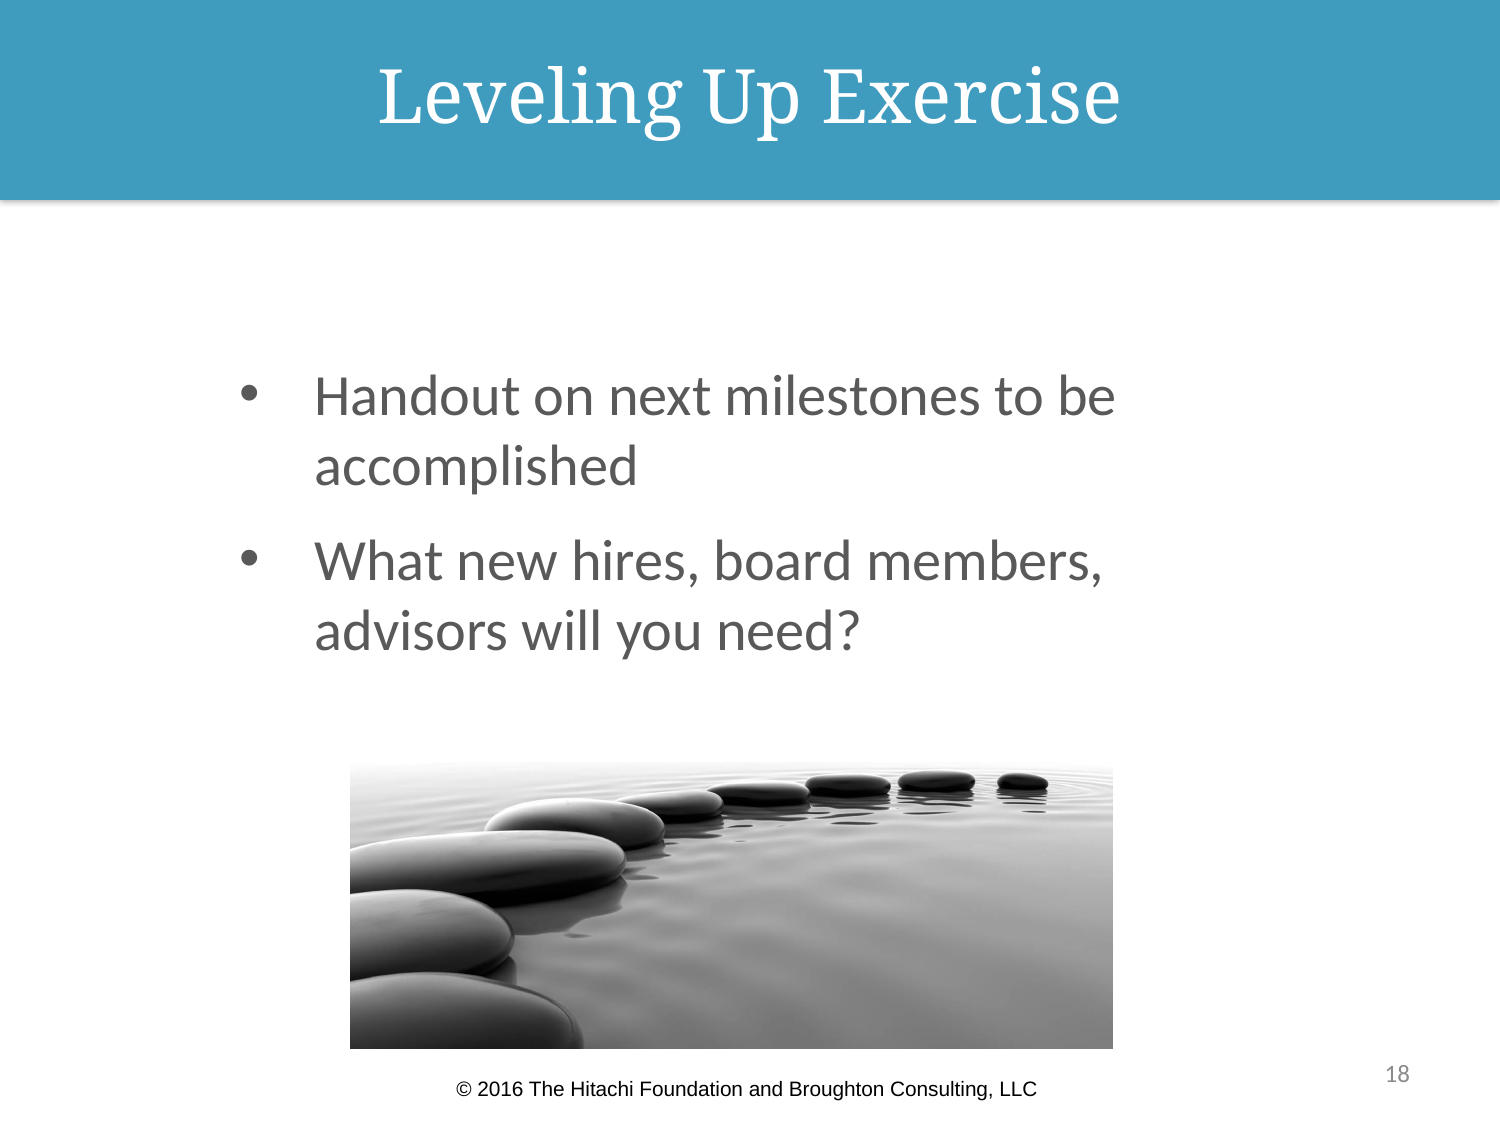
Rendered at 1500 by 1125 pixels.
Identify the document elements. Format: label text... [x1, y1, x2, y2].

footer © 2016 The Hitachi Foundation and Broughton Consulting, LLC [399, 1067, 1100, 1100]
slide_number 18 [1074, 1042, 1425, 1103]
text_box Handout on next milestones to be accomplished What new hires, board members, advisors will you need? [225, 350, 1313, 670]
title Leveling Up Exercise [112, 24, 1388, 163]
picture [349, 762, 1113, 1049]
